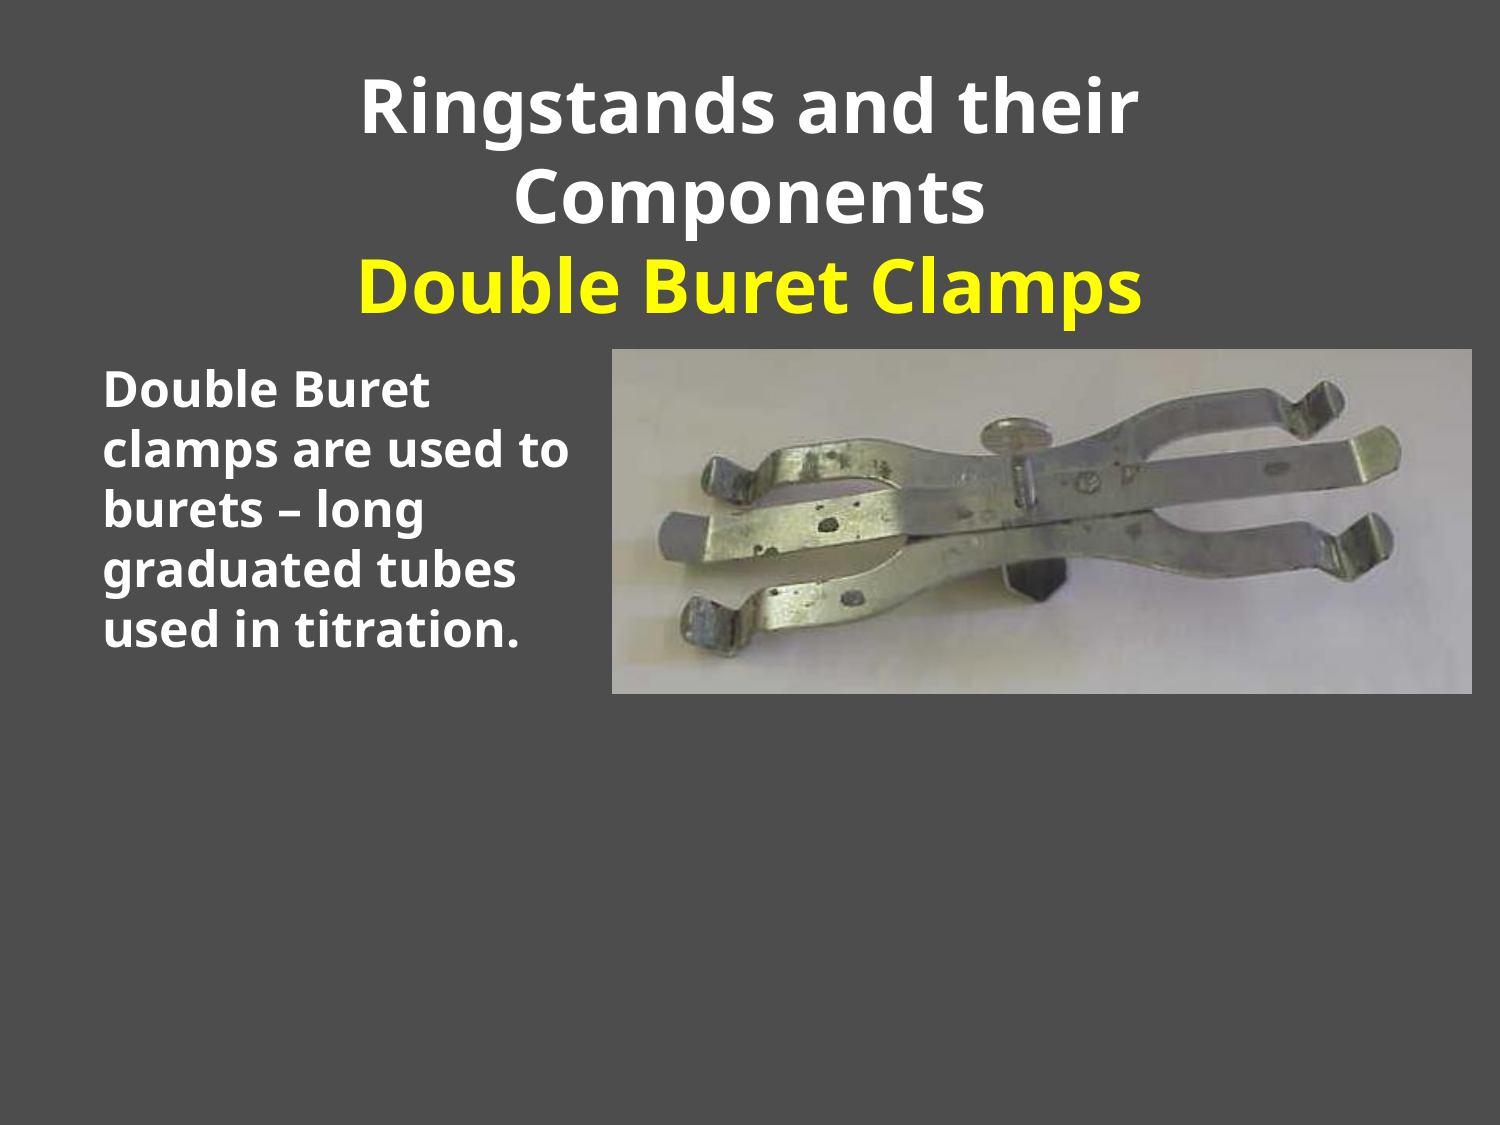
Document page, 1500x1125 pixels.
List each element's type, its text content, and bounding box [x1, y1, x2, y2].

text_box Double Buret clamps are used to burets – long graduated tubes used in titration. [87, 349, 600, 665]
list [612, 349, 1473, 694]
title Ringstands and their Components Double Buret Clamps [112, 99, 1388, 288]
